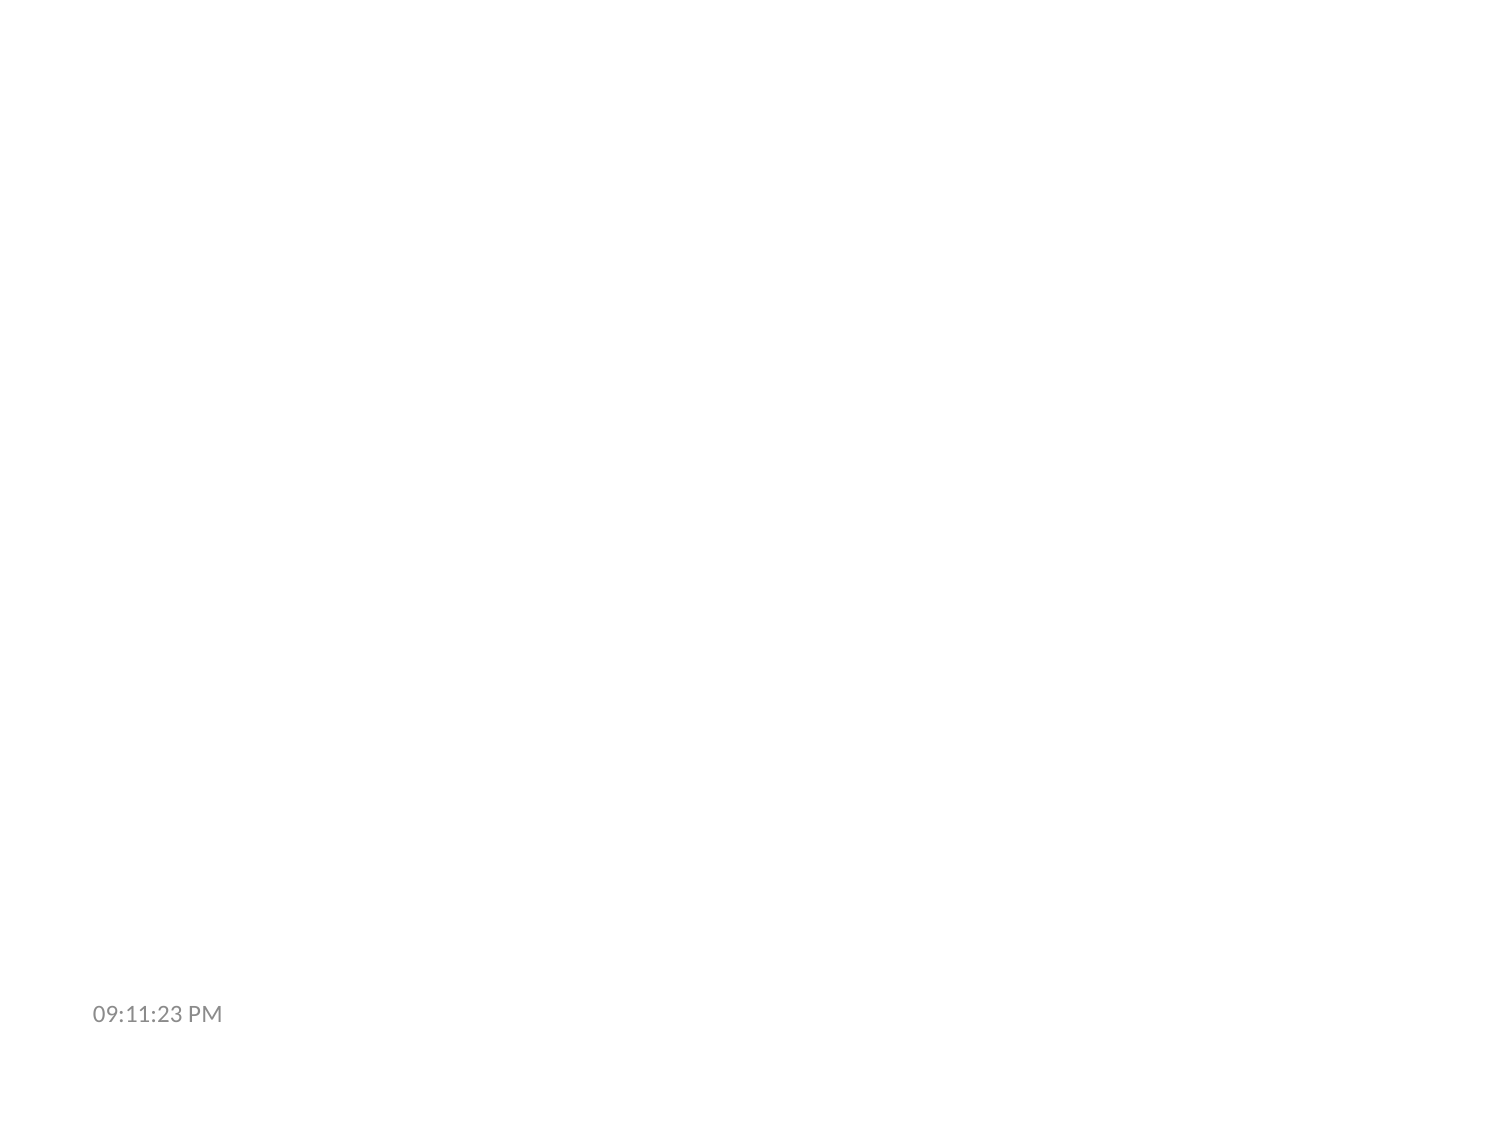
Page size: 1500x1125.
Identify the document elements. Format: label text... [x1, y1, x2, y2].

text_box 3:35:09 PM [77, 982, 428, 1043]
